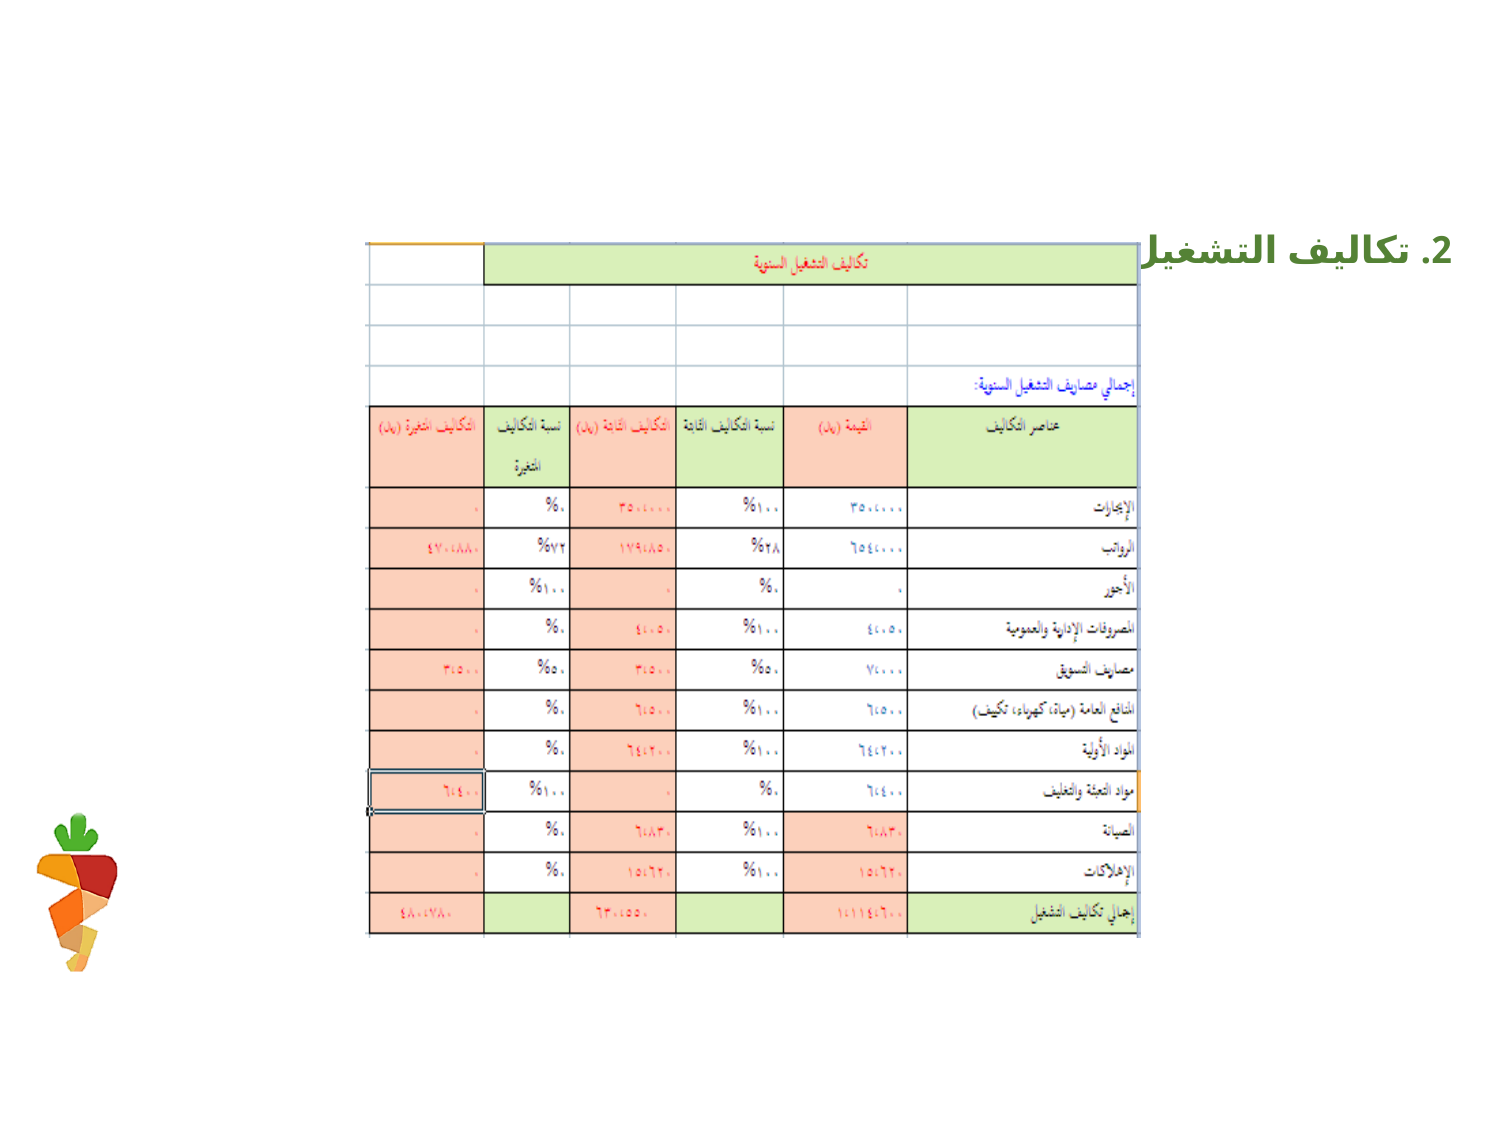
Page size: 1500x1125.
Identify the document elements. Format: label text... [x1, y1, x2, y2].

picture [31, 810, 122, 972]
picture [365, 242, 1141, 938]
text_box 2. تكاليف التشغيل: [1100, 212, 1467, 279]
